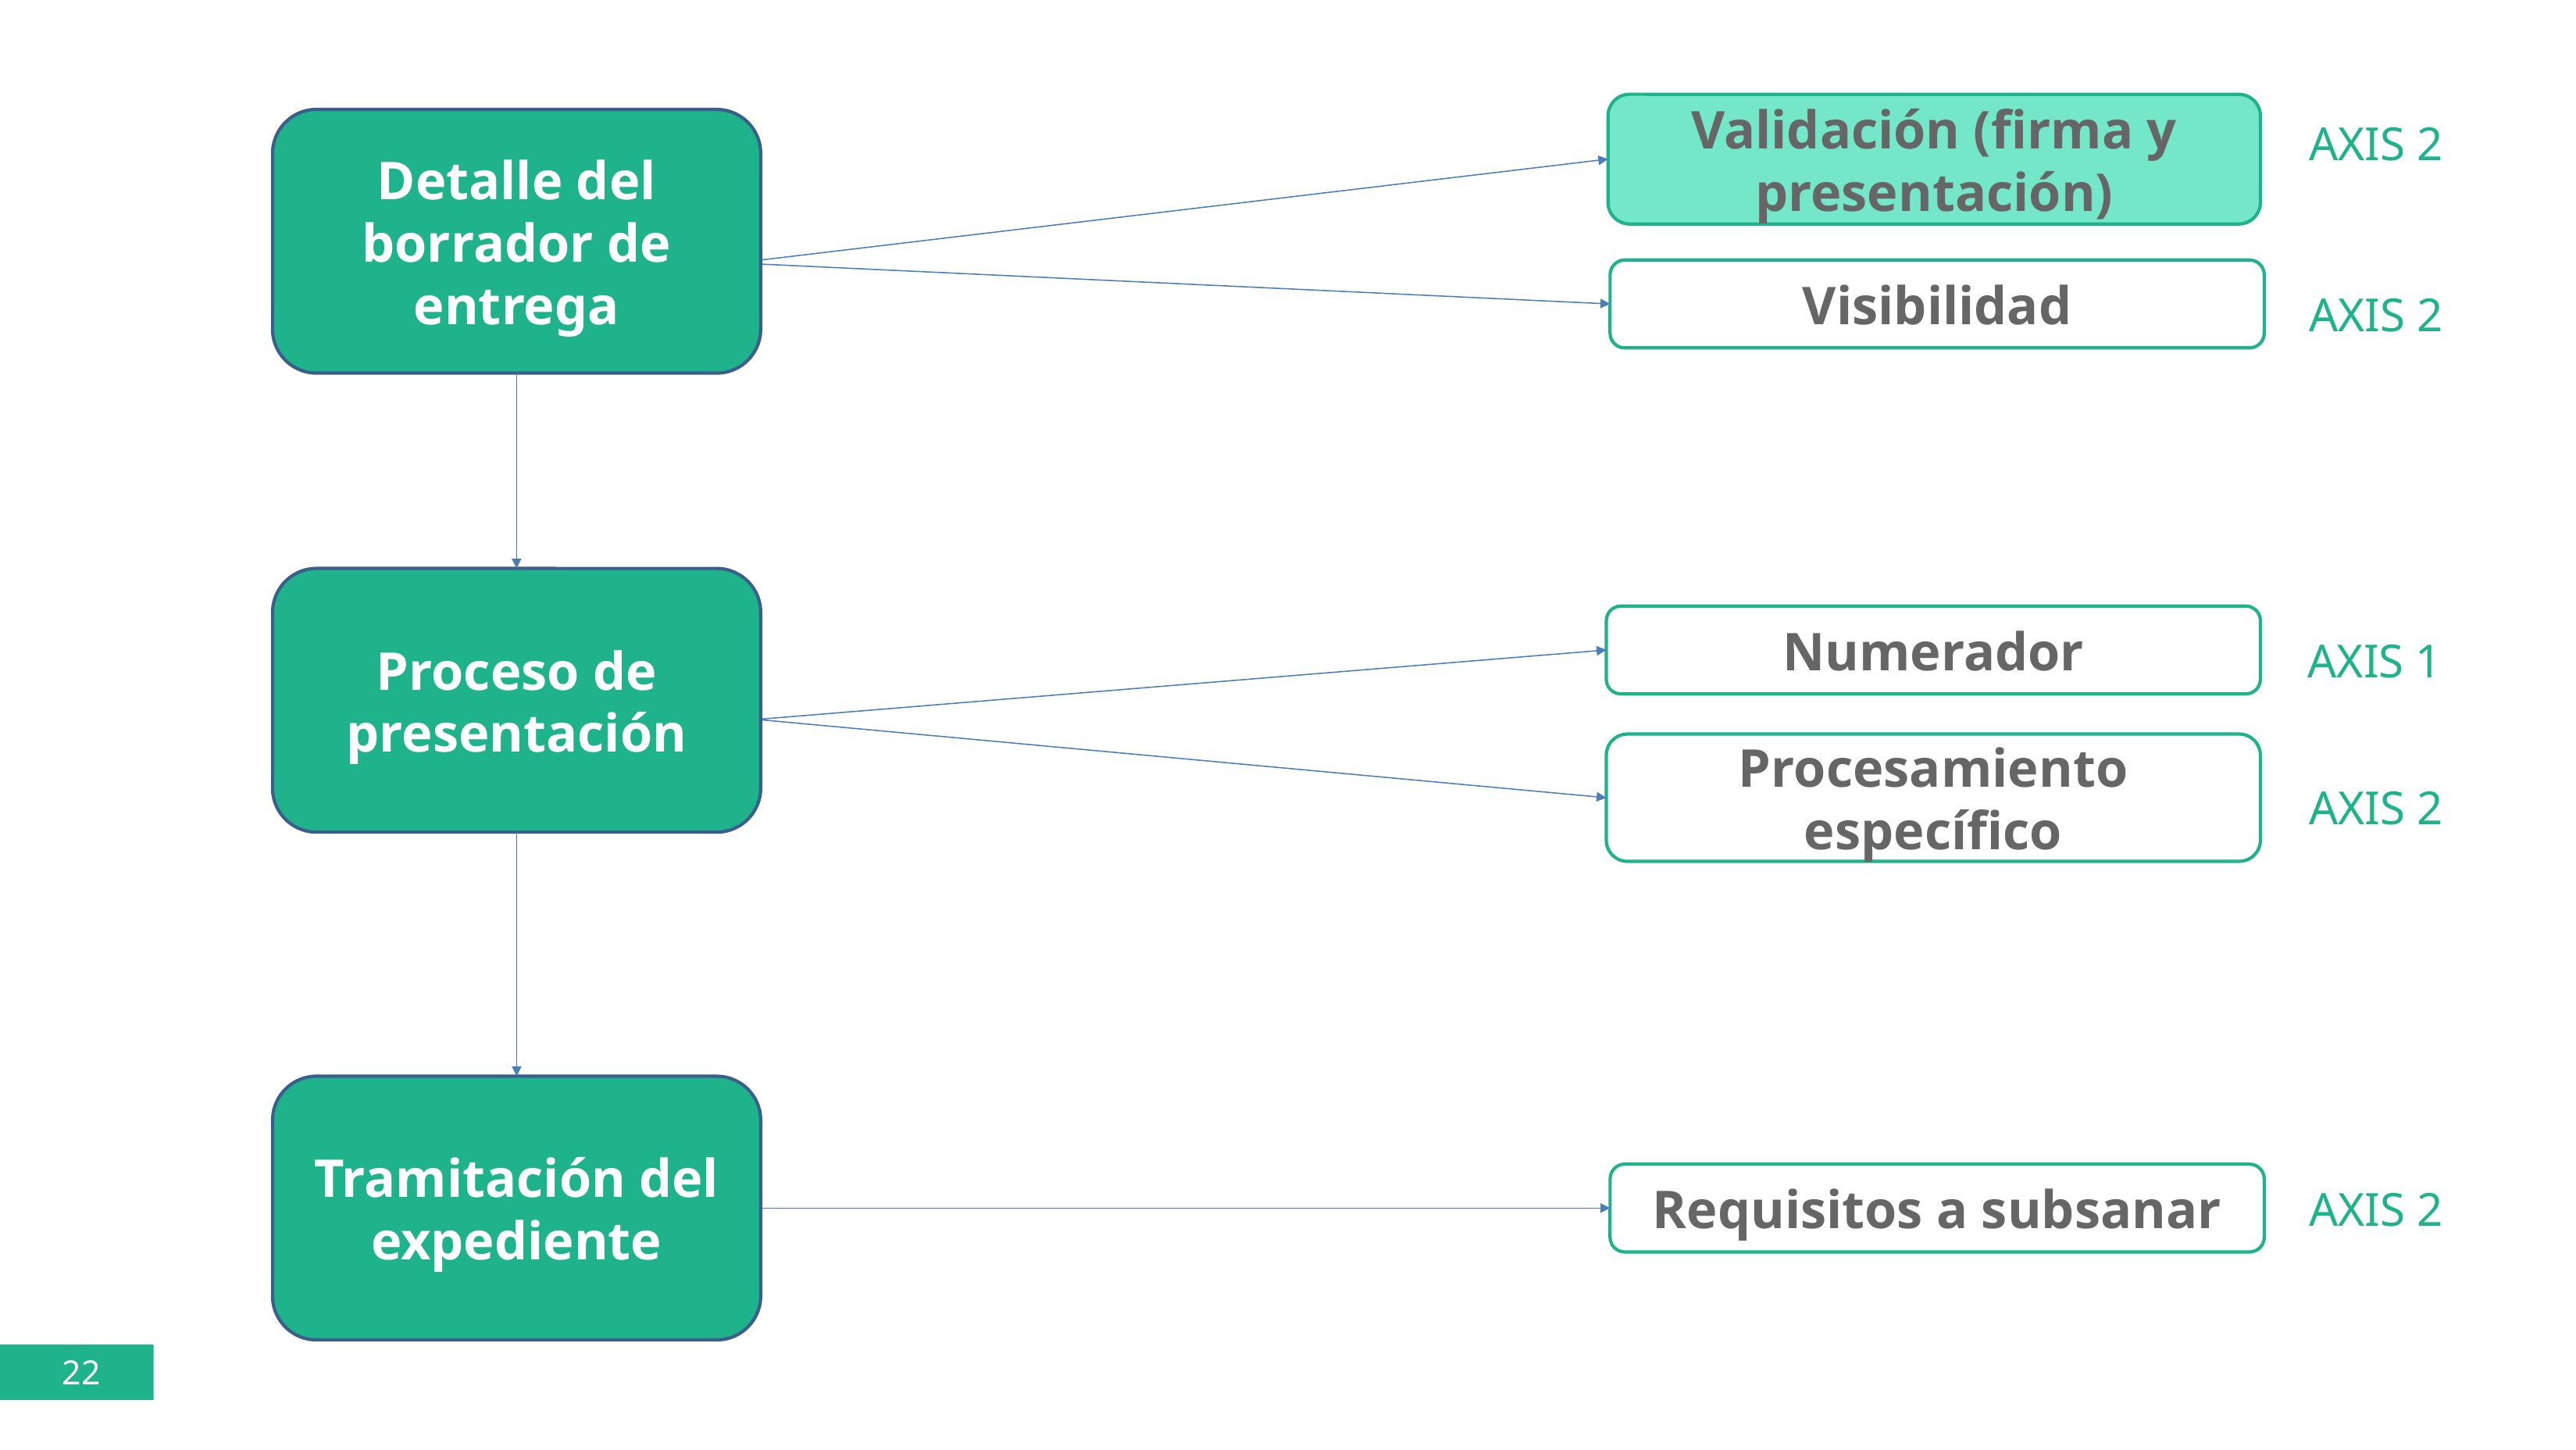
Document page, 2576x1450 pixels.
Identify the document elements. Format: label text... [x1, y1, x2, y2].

text_box Detalle del borrador de entrega [270, 107, 763, 375]
text_box Proceso de presentación [270, 566, 763, 834]
text_box AXIS 2 [2297, 280, 2455, 347]
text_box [760, 720, 1607, 798]
text_box AXIS 2 [2297, 773, 2455, 840]
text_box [760, 263, 1611, 305]
slide_number 22 [41, 1351, 112, 1394]
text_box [760, 649, 1607, 719]
text_box AXIS 2 [2297, 1174, 2455, 1241]
text_box Visibilidad [1608, 258, 2266, 350]
text_box Numerador [1604, 604, 2263, 696]
text_box [0, 1345, 154, 1400]
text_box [760, 159, 1608, 261]
text_box Requisitos a subsanar [1608, 1162, 2266, 1254]
text_box AXIS 1 [2296, 626, 2454, 693]
text_box Procesamiento específico [1604, 732, 2263, 863]
text_box Validación (firma y presentación) [1606, 92, 2263, 226]
text_box AXIS 2 [2297, 109, 2455, 176]
text_box Tramitación del expediente [270, 1074, 763, 1342]
